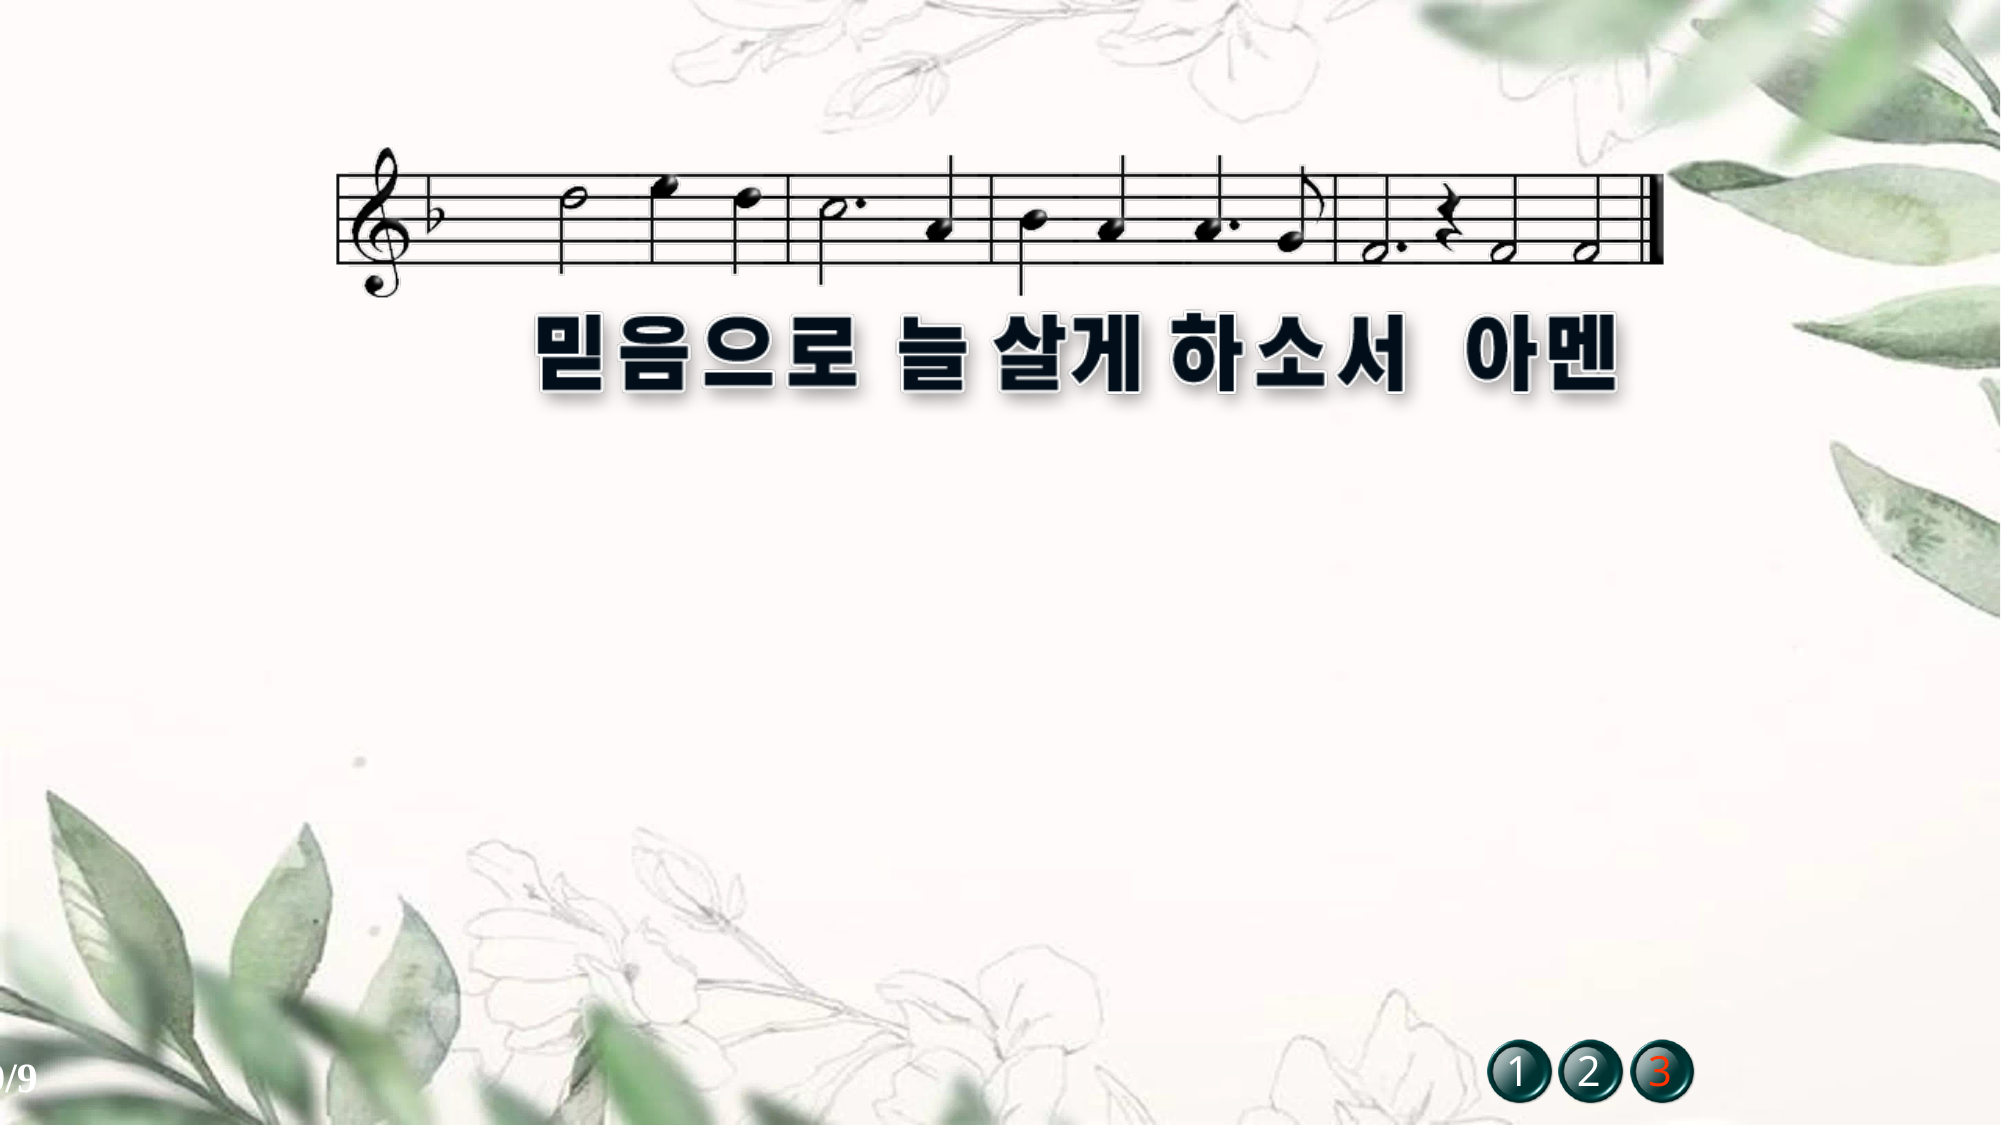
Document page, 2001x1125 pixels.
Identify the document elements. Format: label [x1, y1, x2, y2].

text_box [1627, 1035, 1697, 1106]
text_box [1555, 1035, 1626, 1106]
picture [0, 0, 2001, 1125]
text_box [1484, 1035, 1555, 1106]
